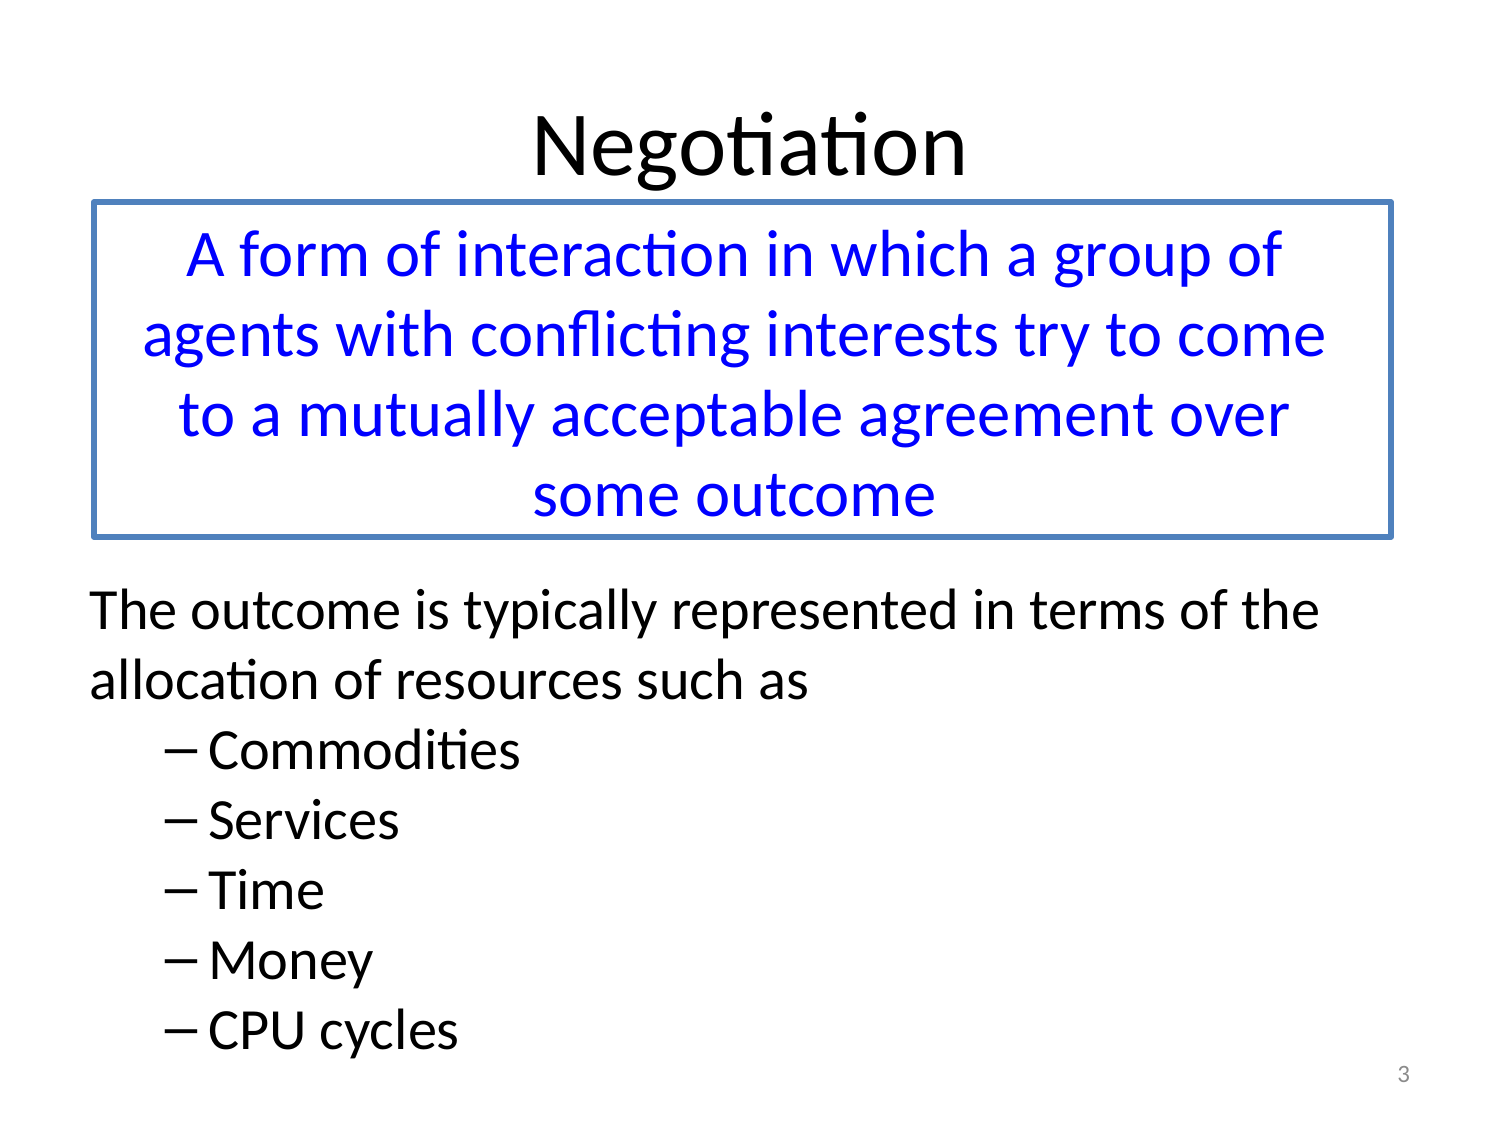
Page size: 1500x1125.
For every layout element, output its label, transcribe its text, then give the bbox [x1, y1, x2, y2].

text_box The outcome is typically represented in terms of the allocation of resources such as Commodities Services Time Money CPU cycles [75, 563, 1425, 1077]
text_box Negotiation [75, 45, 1425, 233]
slide_number 3 [1074, 1042, 1425, 1103]
text_box A form of interaction in which a group of agents with conflicting interests try to come to a mutually acceptable agreement over some outcome [92, 200, 1393, 539]
